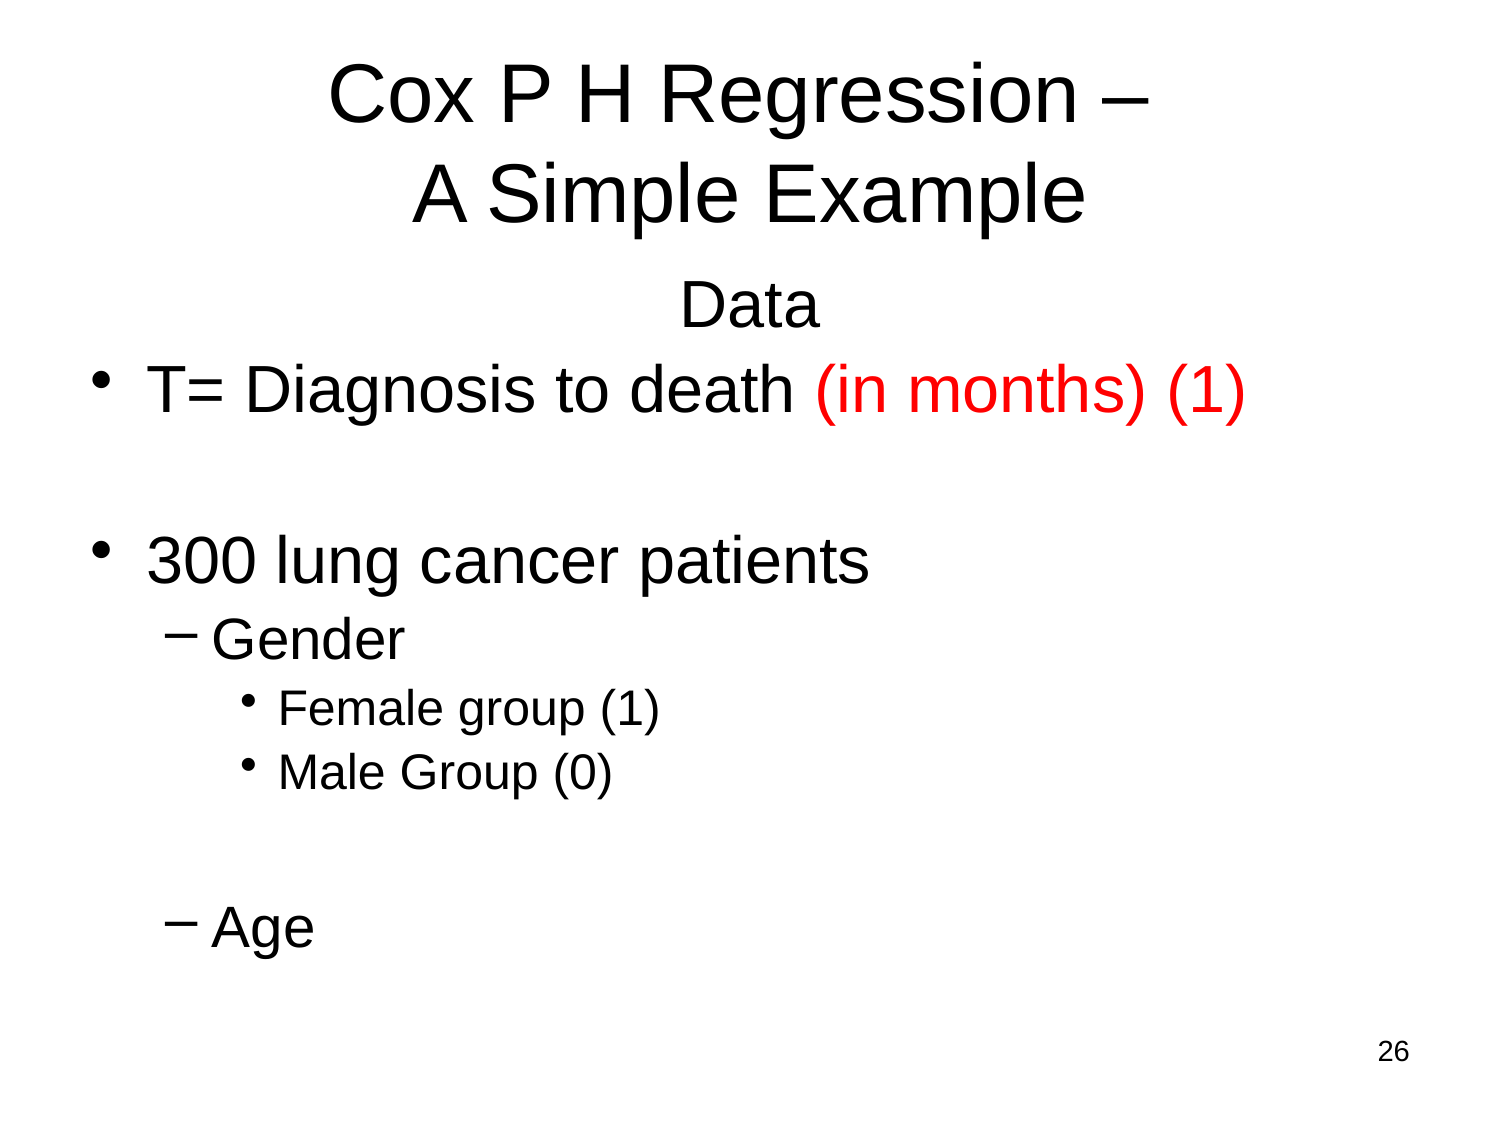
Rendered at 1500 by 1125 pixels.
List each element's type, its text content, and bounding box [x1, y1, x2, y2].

list Data T= Diagnosis to death (in months) (1) 300 lung cancer patients Gender Female group (1) Male Group (0) Age [74, 262, 1426, 1006]
title Cox P H Regression – A Simple Example [74, 44, 1426, 233]
slide_number 26 [1074, 1024, 1426, 1103]
